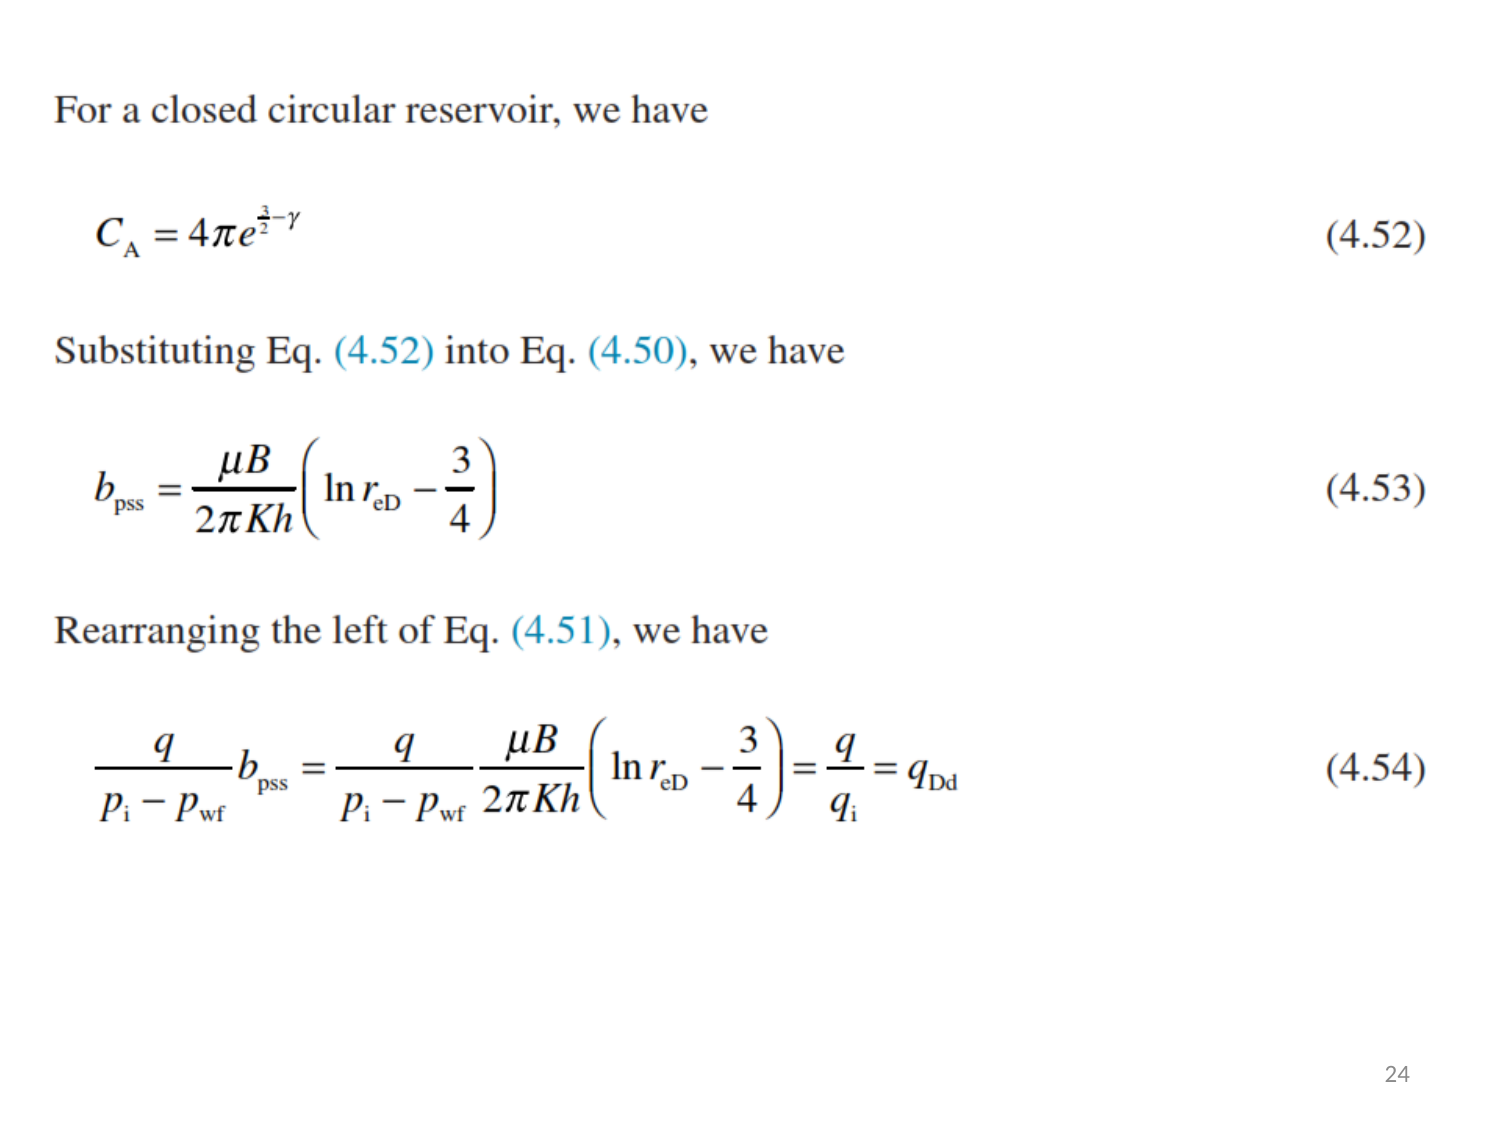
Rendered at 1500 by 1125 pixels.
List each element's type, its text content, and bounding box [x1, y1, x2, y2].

picture [45, 87, 1454, 874]
slide_number 24 [1074, 1042, 1425, 1103]
